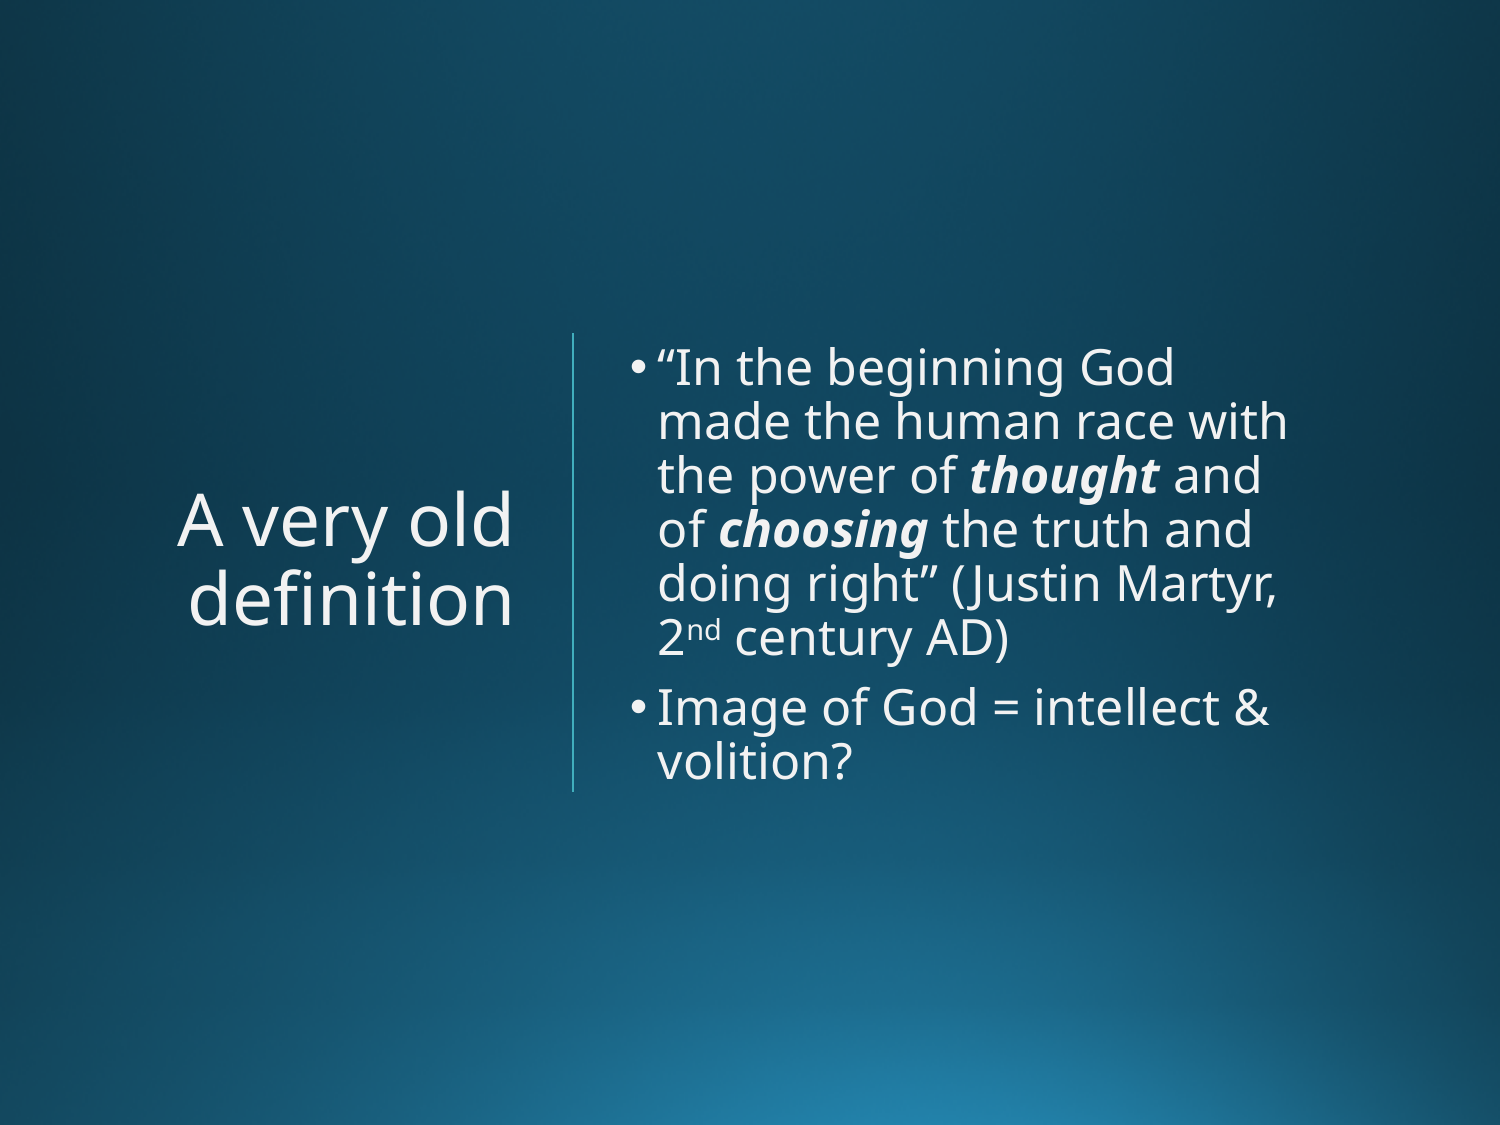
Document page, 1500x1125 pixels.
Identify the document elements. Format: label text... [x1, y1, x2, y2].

text_box [0, 0, 1500, 1125]
list “In the beginning God made the human race with the power of thought and of choosing the truth and doing right” (Justin Martyr, 2nd century AD) Image of God = intellect & volition? [614, 93, 1318, 1040]
title A very old definition [103, 183, 531, 942]
